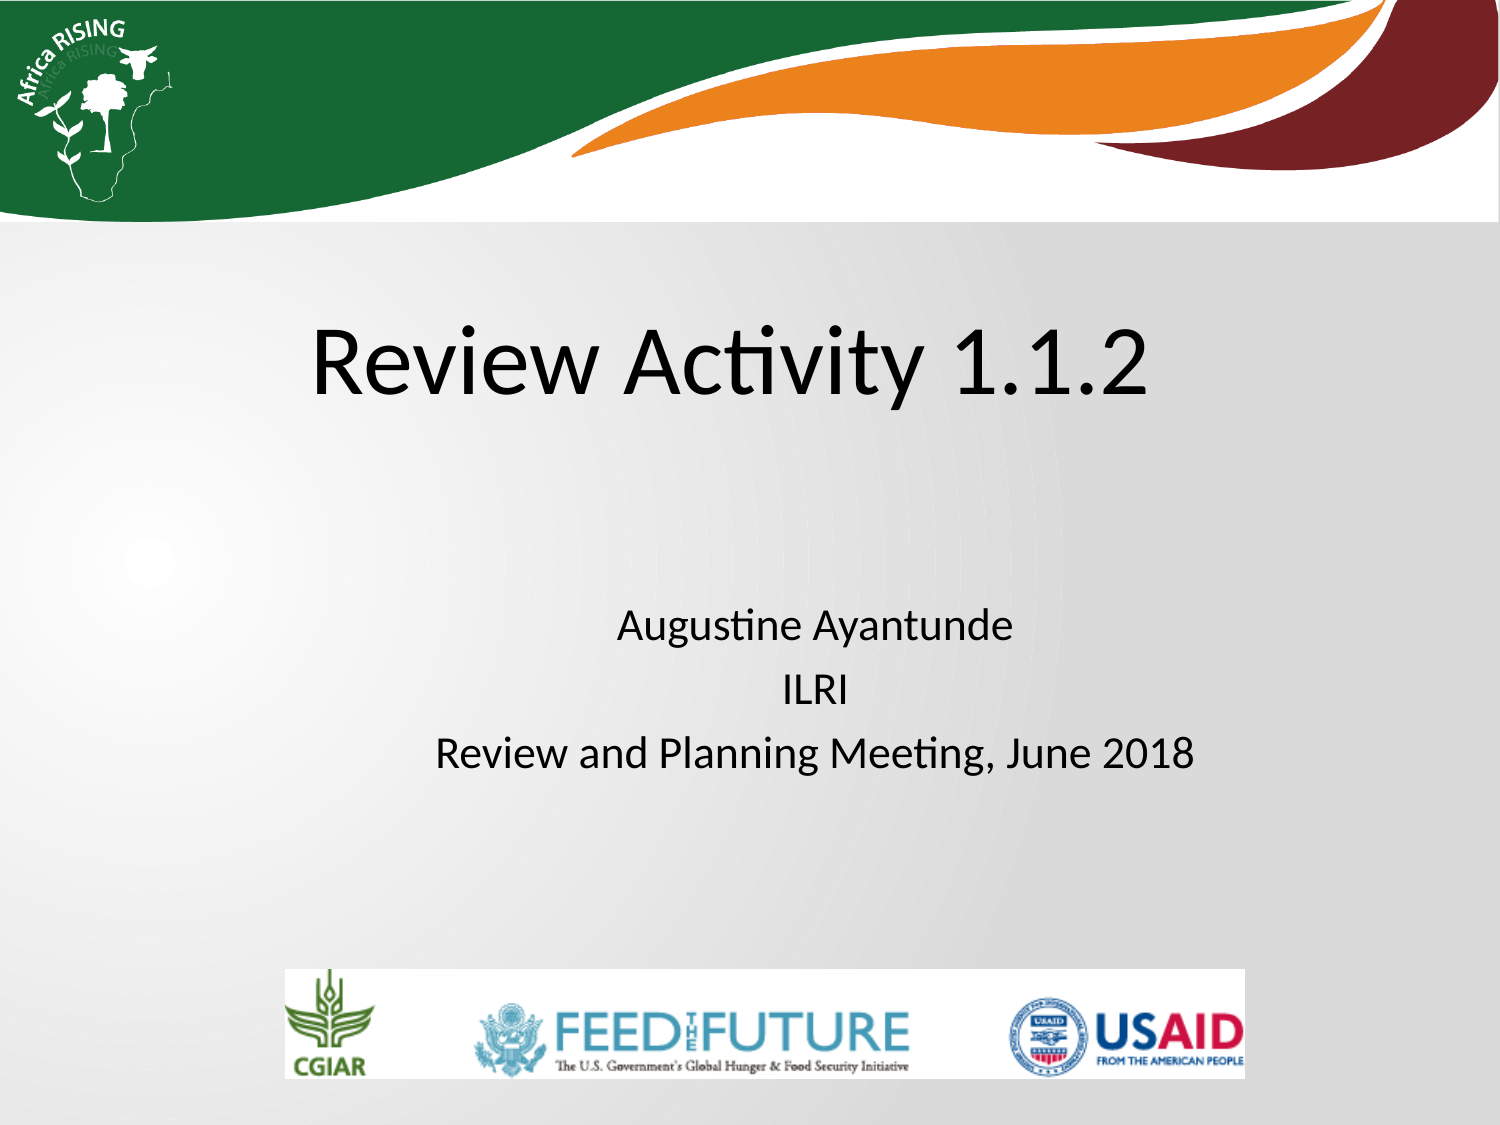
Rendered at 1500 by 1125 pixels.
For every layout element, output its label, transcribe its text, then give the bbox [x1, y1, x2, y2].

picture [285, 969, 1245, 1079]
picture [0, 0, 1499, 222]
list Review Activity 1.1.2 [137, 287, 1307, 475]
list Augustine Ayantunde ILRI Review and Planning Meeting, June 2018 [387, 587, 1225, 788]
